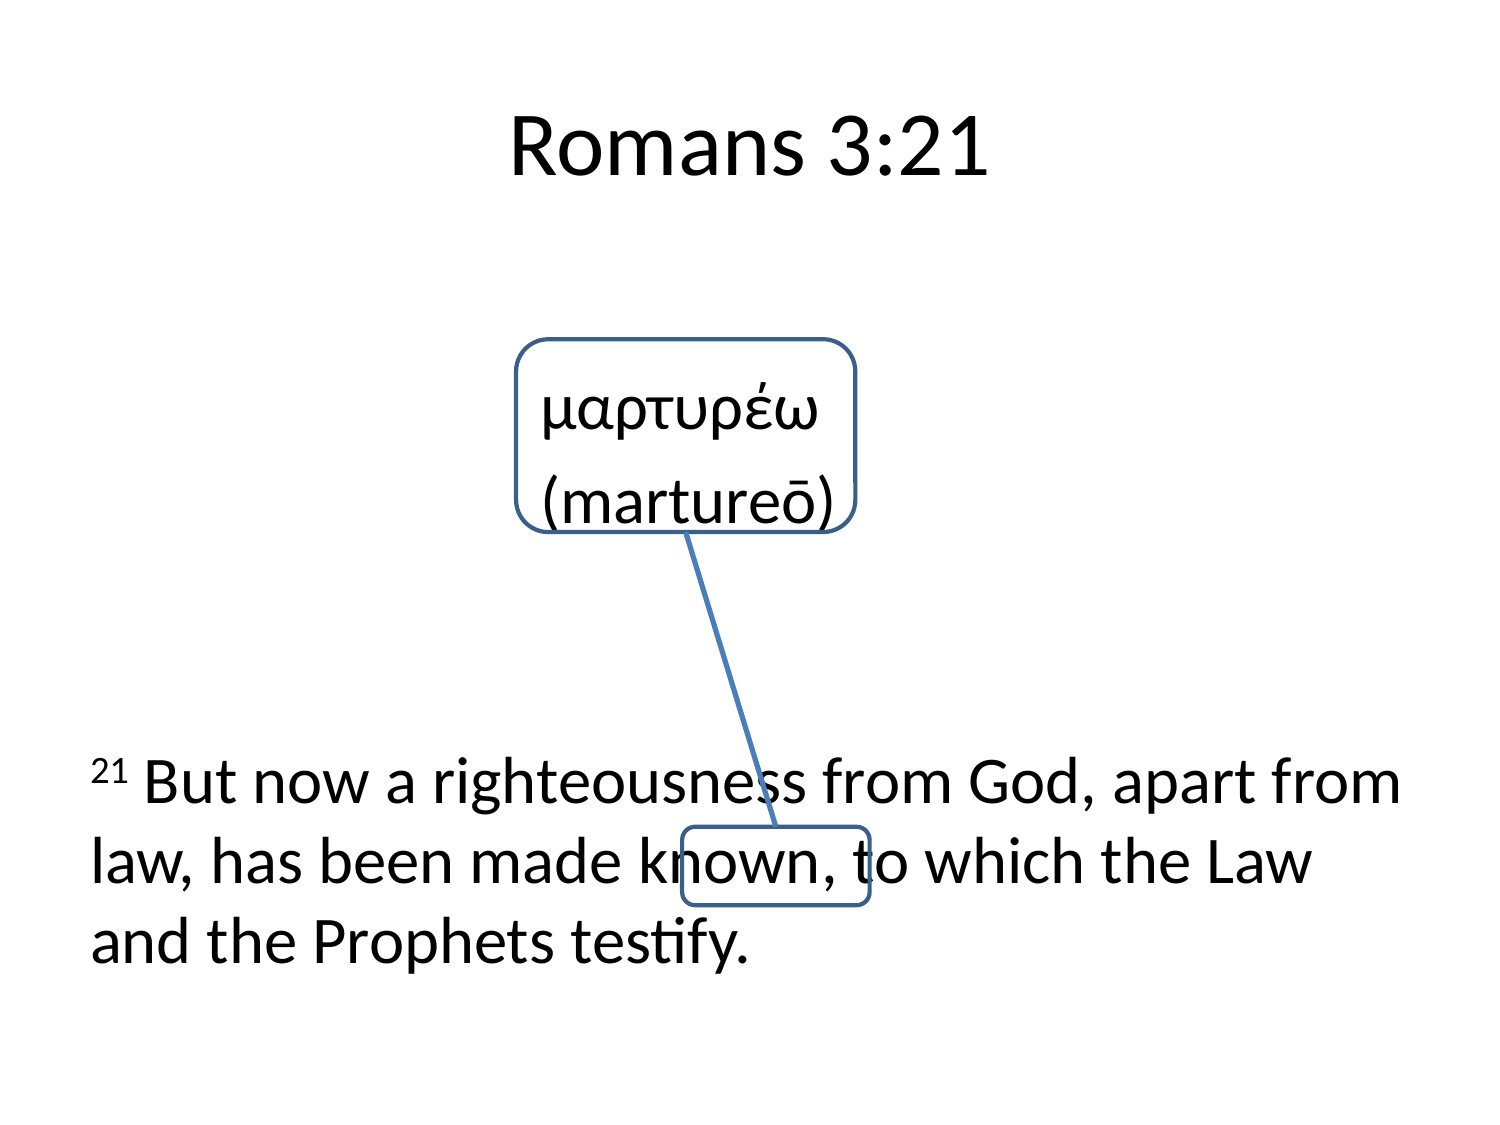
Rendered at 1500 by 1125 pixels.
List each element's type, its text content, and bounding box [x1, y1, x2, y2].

title Romans 3:21 [75, 45, 1425, 233]
text_box [679, 824, 872, 908]
list μαρτυρέω (martureō) 21 But now a righteousness from God, apart from law, has been made known, to which the Law and the Prophets testify. [75, 262, 1425, 1005]
text_box [513, 337, 858, 535]
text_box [685, 531, 777, 827]
